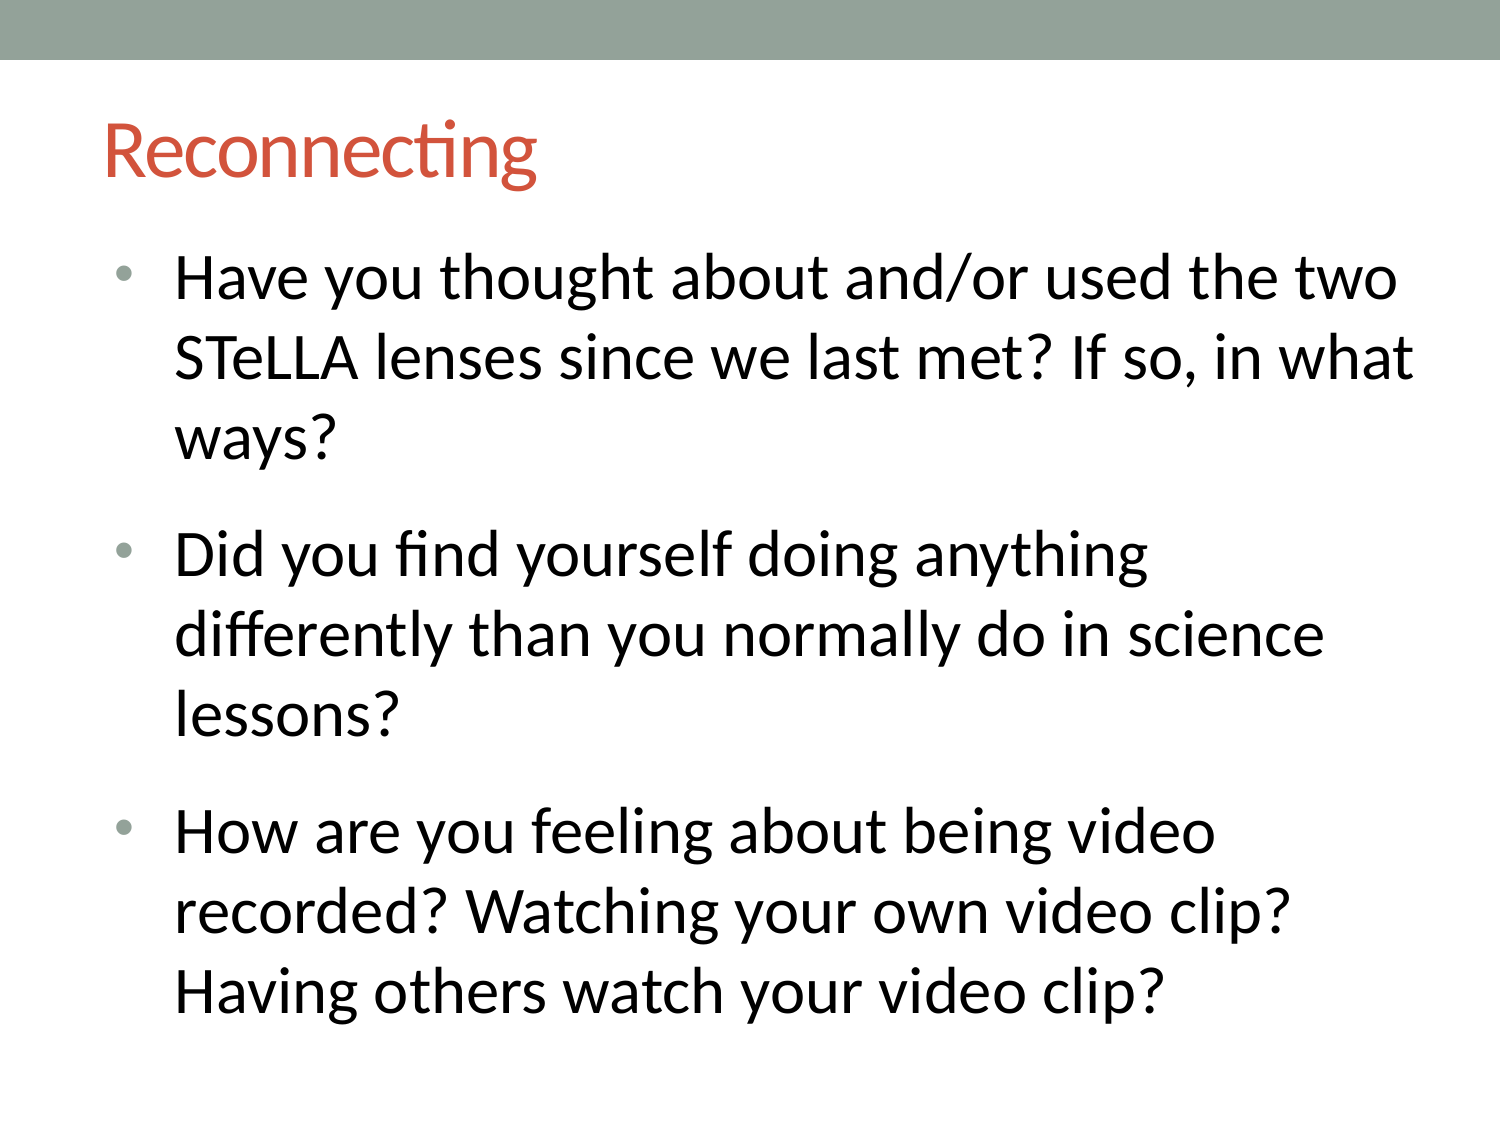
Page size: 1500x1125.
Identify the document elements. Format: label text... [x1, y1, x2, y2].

list Have you thought about and/or used the two STeLLA lenses since we last met? If so, in what ways? Did you find yourself doing anything differently than you normally do in science lessons? How are you feeling about being video recorded? Watching your own video clip? Having others watch your video clip? [99, 224, 1438, 1038]
title Reconnecting [87, 62, 1425, 225]
